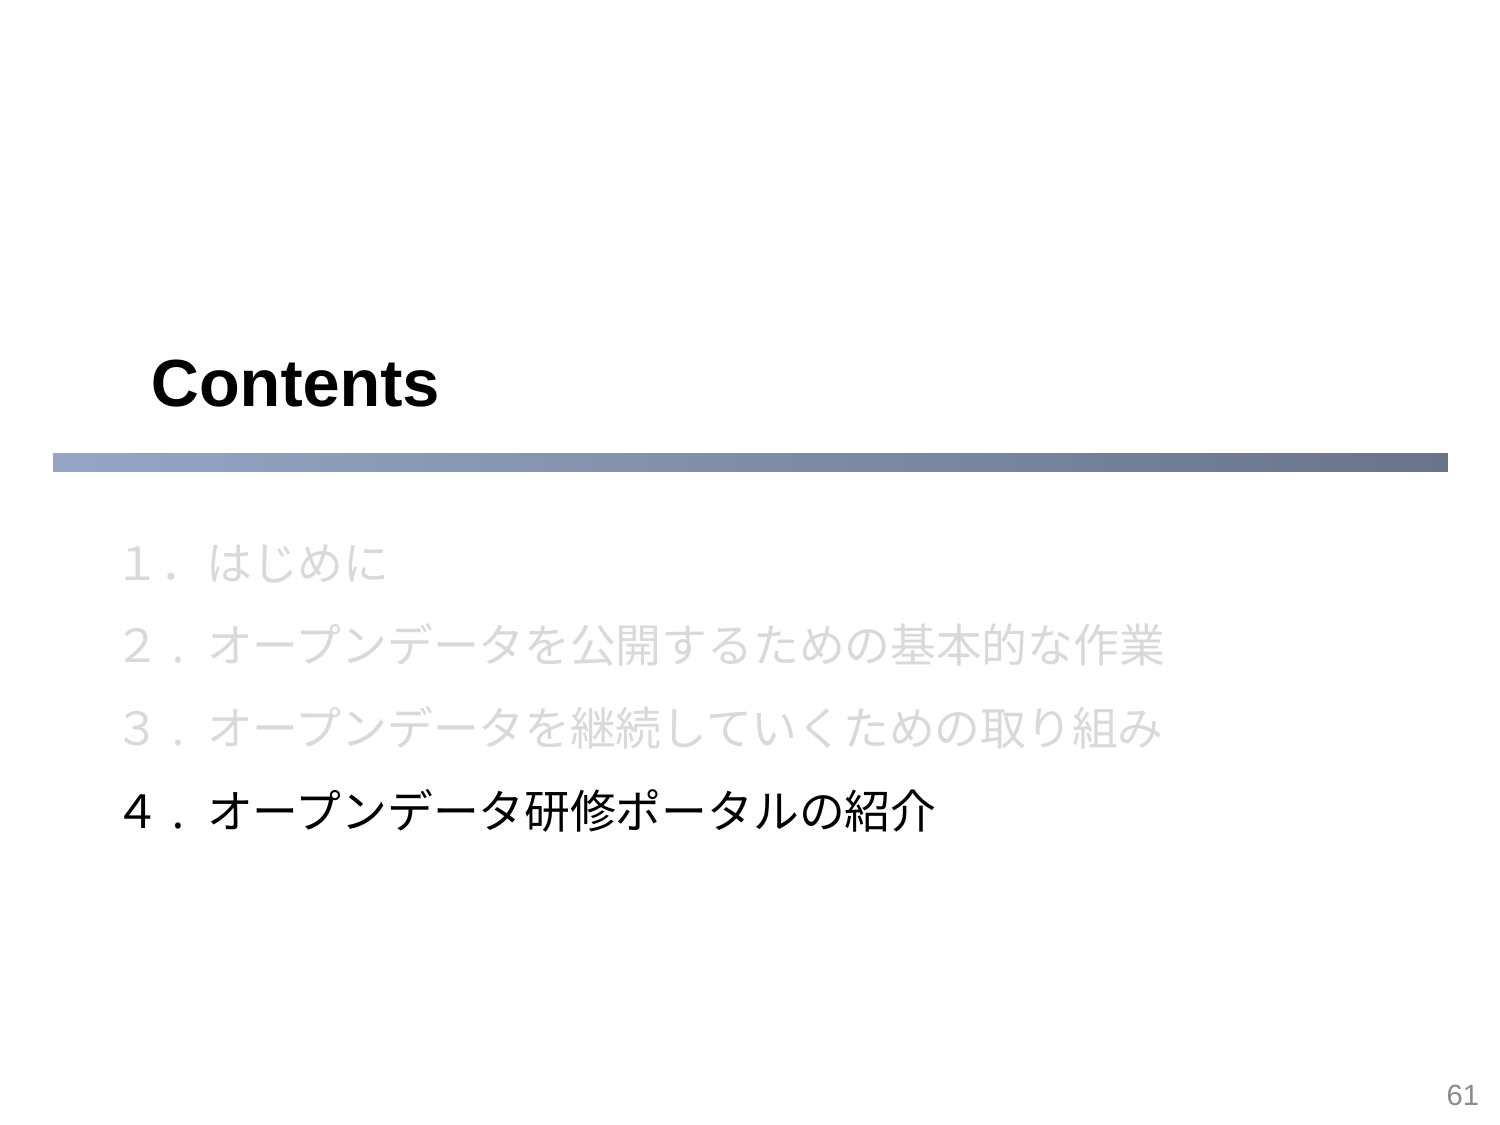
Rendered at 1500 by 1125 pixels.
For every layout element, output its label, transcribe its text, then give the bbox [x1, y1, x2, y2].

text_box ４. オープンデータ研修ポータルの紹介 [100, 775, 1436, 846]
text_box ３. オープンデータを継続していくための取り組み [100, 692, 1436, 764]
text_box ２. オープンデータを公開するための基本的な作業 [100, 609, 1436, 681]
text_box １．はじめに [100, 527, 1436, 598]
slide_number 60 [1411, 1070, 1495, 1118]
